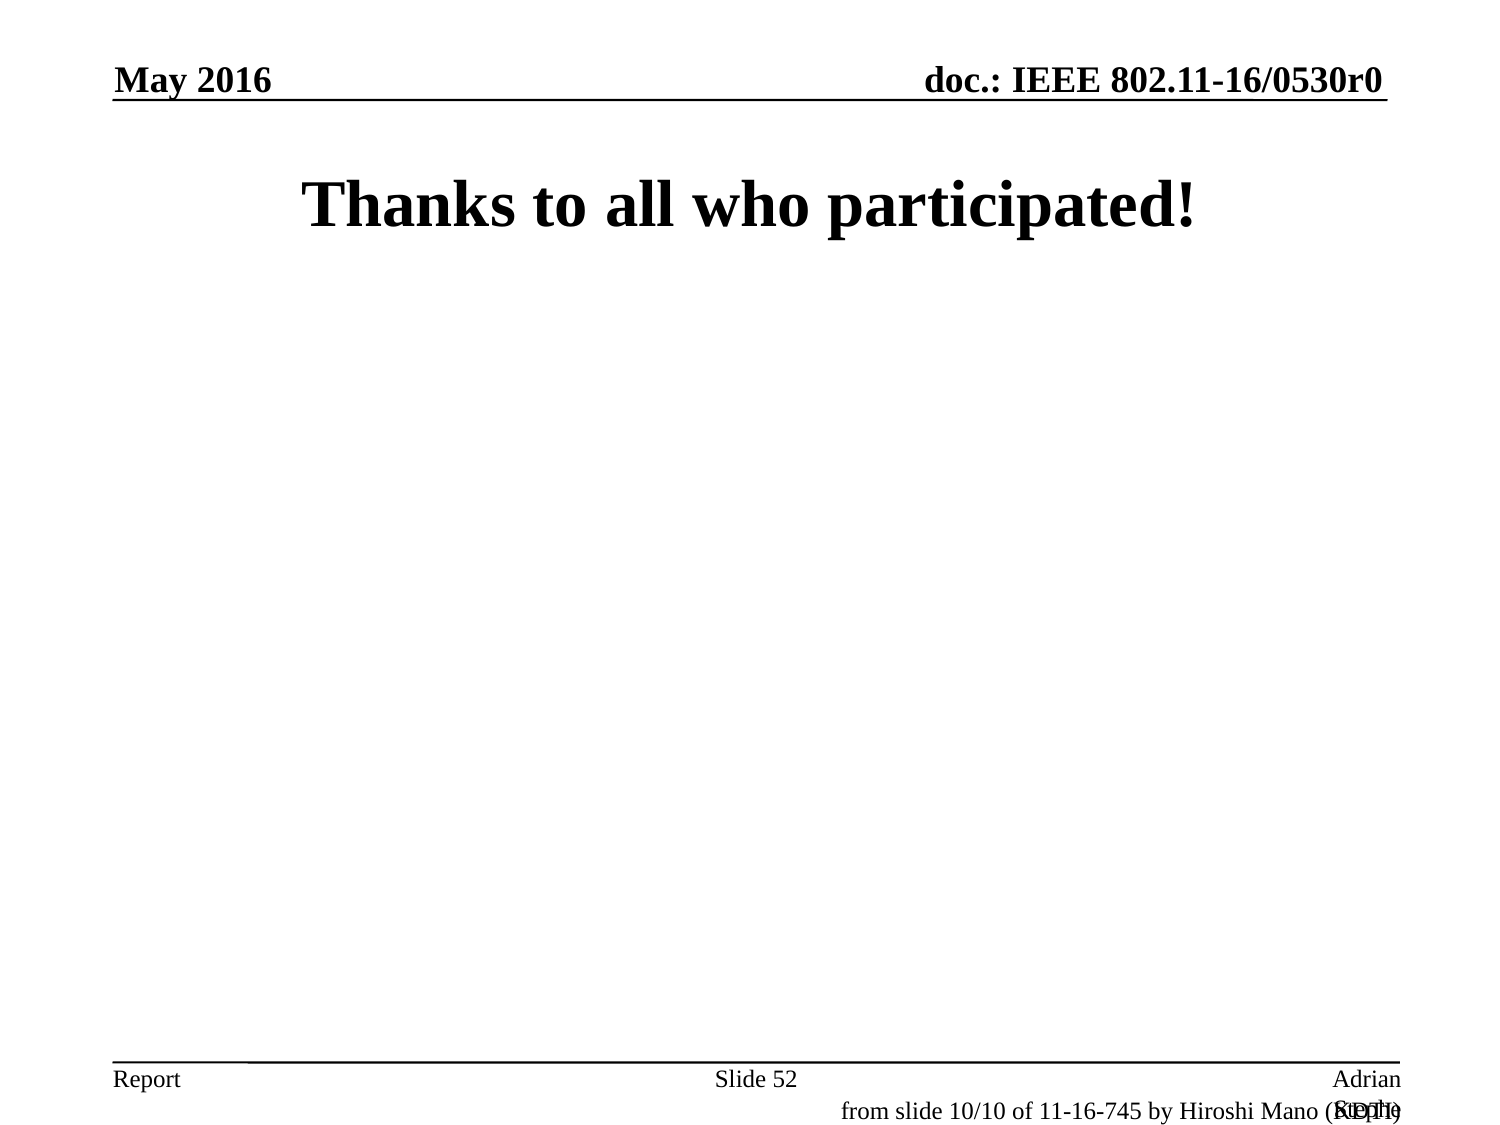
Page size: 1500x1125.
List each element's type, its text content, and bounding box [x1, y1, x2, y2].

slide_number Slide 52 [711, 1061, 801, 1087]
footer Adrian Stephens, Intel Corporation [1324, 1061, 1402, 1087]
text_box from slide 10/10 of 11-16-745 by Hiroshi Mano (KDTI) [343, 1087, 1417, 1125]
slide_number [114, 54, 374, 101]
title Thanks to all who participated! [112, 112, 1388, 288]
